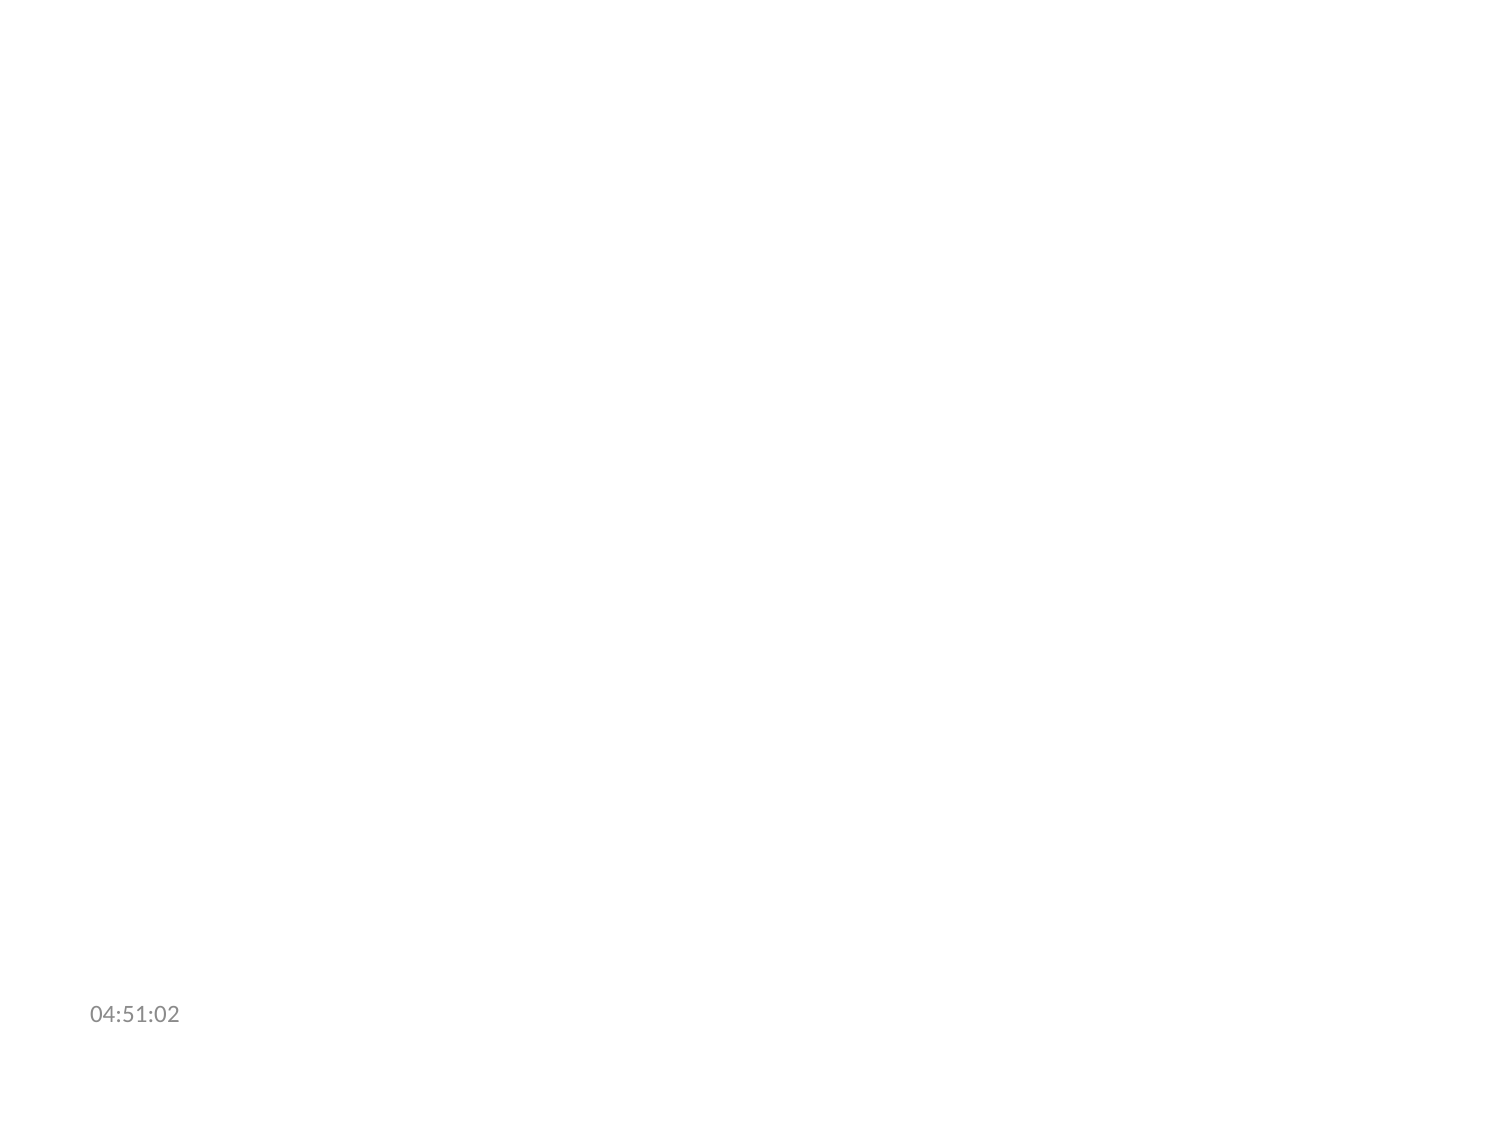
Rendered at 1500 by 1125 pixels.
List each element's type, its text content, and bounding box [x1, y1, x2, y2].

text_box 15:35:09 [75, 982, 425, 1043]
